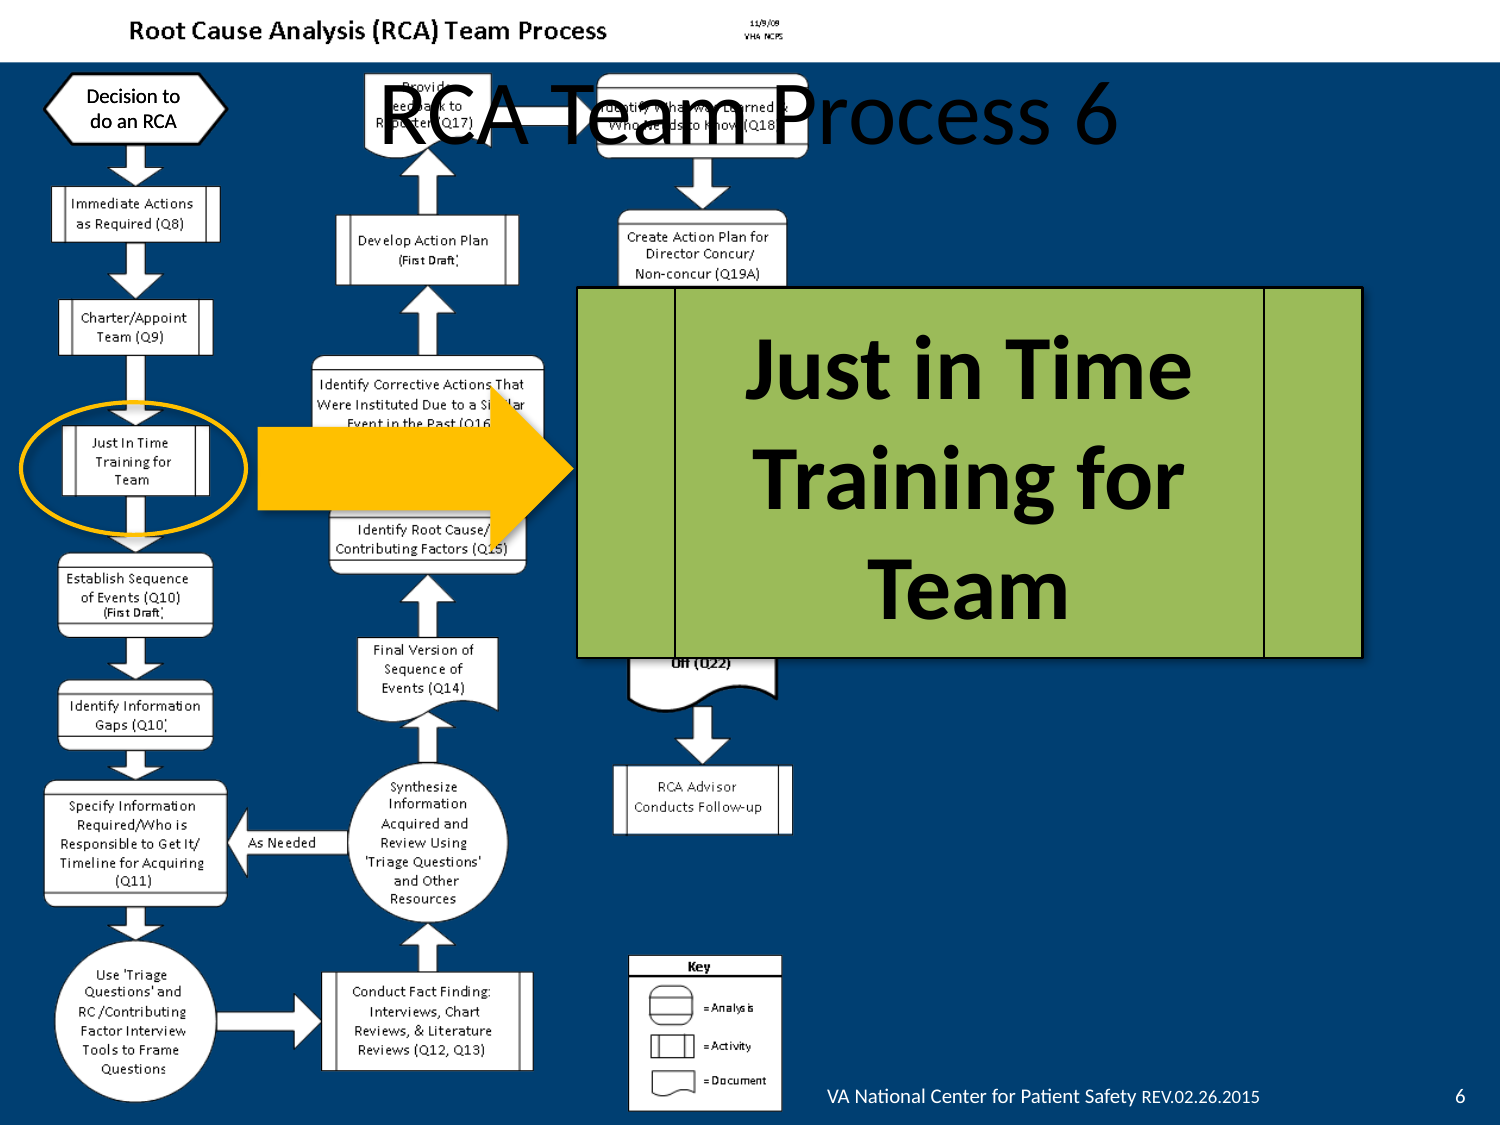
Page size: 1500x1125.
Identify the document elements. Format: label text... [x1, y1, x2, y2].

picture [39, 0, 816, 1125]
text_box [255, 383, 574, 554]
title RCA Team Process 6 [75, 45, 1425, 233]
text_box Just in Time Training for Team [575, 285, 1365, 660]
text_box Decision to do an RCA [64, 75, 75, 140]
text_box [18, 400, 249, 537]
